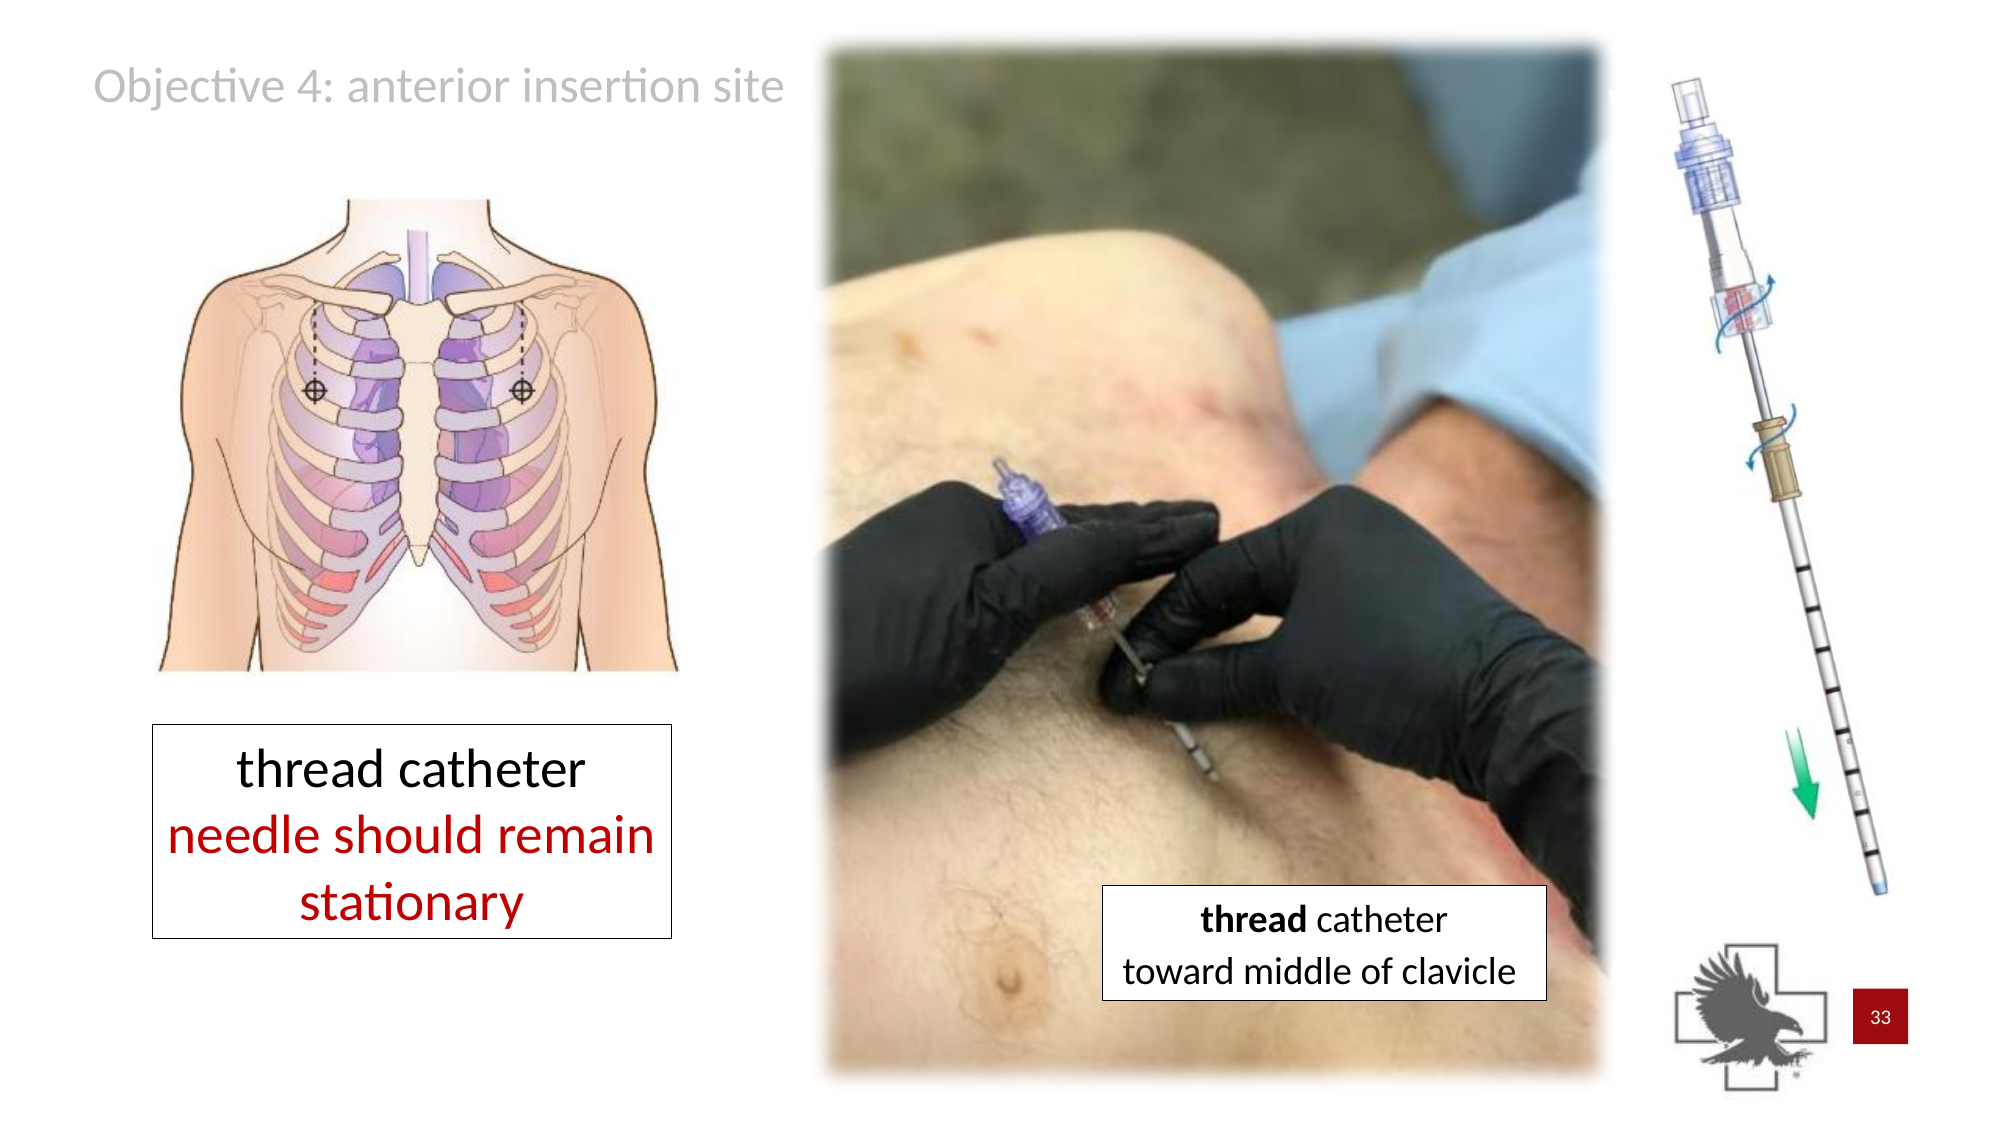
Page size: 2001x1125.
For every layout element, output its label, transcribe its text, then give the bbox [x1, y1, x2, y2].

picture [810, 29, 2000, 1092]
picture [1660, 926, 1849, 1107]
slide_number 33 [1853, 988, 1909, 1045]
picture [154, 195, 686, 678]
text_box Objective 4: anterior insertion site [78, 44, 810, 120]
text_box thread catheter needle should remain stationary [152, 724, 672, 939]
